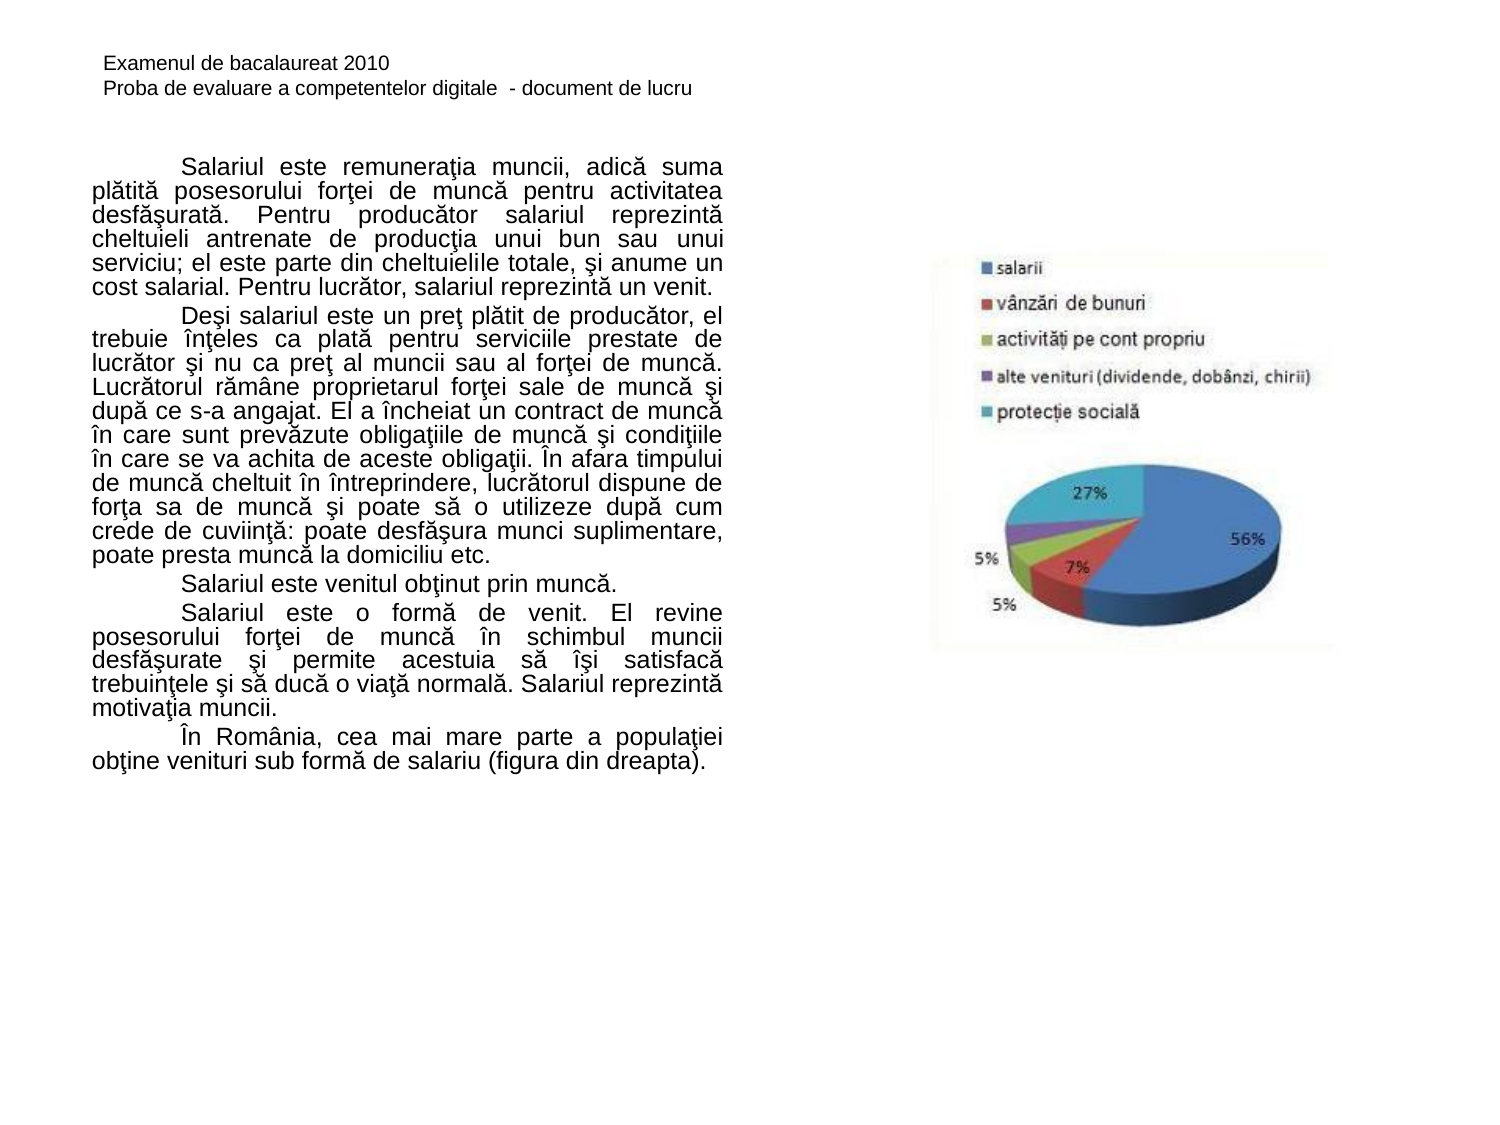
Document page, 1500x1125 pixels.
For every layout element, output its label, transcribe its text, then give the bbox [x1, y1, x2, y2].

list Salariul este remuneraţia muncii, adică suma plătită posesorului forţei de muncă pentru activitatea desfăşurată. Pentru producător salariul reprezintă cheltuieli antrenate de producţia unui bun sau unui serviciu; el este parte din cheltuielile totale, şi anume un cost salarial. Pentru lucrător, salariul reprezintă un venit. Deşi salariul este un preţ plătit de producător, el trebuie înţeles ca plată pentru serviciile prestate de lucrător şi nu ca preţ al muncii sau al forţei de muncă. Lucrătorul rămâne proprietarul forţei sale de muncă şi după ce s-a angajat. El a încheiat un contract de muncă în care sunt prevăzute obligaţiile de muncă şi condiţiile în care se va achita de aceste obligaţii. În afara timpului de muncă cheltuit în întreprindere, lucrătorul dispune de forţa sa de muncă şi poate să o utilizeze după cum crede de cuviinţă: poate desfăşura munci suplimentare, poate presta muncă la domiciliu etc. Salariul este venitul obţinut prin muncă. Salariul este o formă de venit. El revine posesorului forţei de muncă în schimbul muncii desfăşurate şi permite acestuia să îşi satisfacă trebuinţele şi să ducă o viaţă normală. Salariul reprezintă motivaţia muncii. În România, cea mai mare parte a populaţiei obţine venituri sub formă de salariu (figura din dreapta). [76, 148, 740, 1061]
text_box Examenul de bacalaureat 2010 Proba de evaluare a competentelor digitale - document de lucru [88, 42, 1459, 143]
picture [926, 243, 1342, 658]
